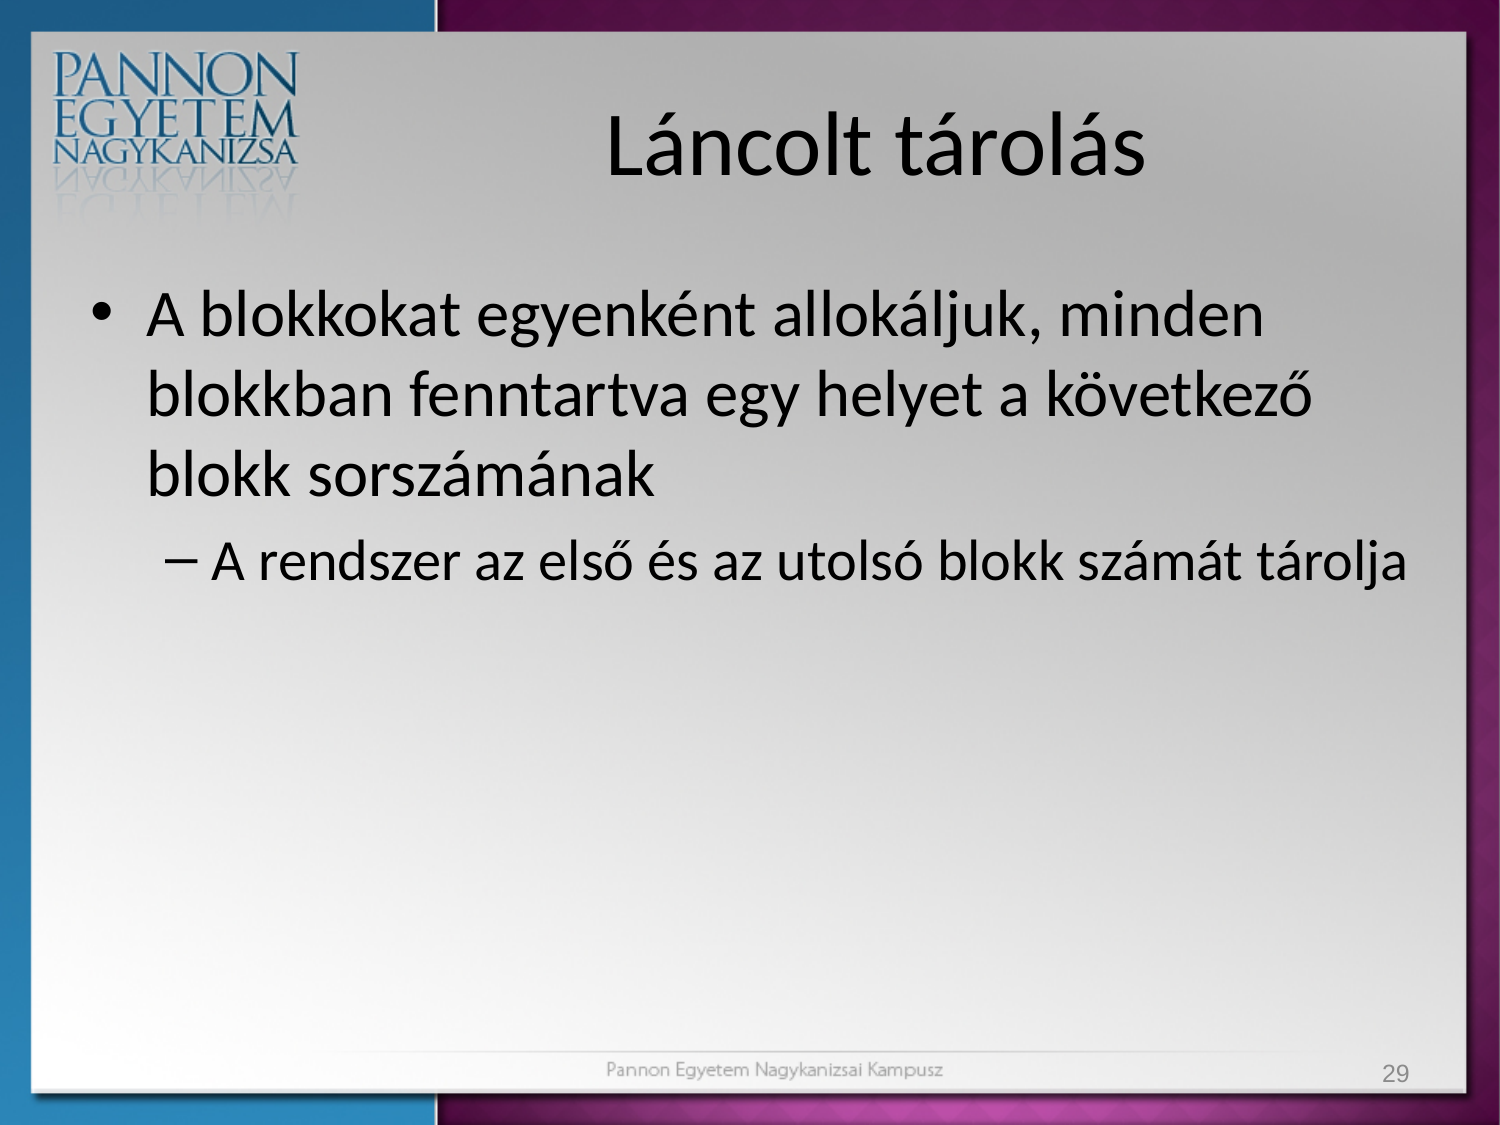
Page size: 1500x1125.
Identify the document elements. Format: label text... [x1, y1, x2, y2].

title Láncolt tárolás [328, 45, 1425, 233]
picture [0, 0, 1500, 1125]
slide_number 29 [1074, 1042, 1425, 1103]
list A blokkokat egyenként allokáljuk, minden blokkban fenntartva egy helyet a következő blokk sorszámának A rendszer az első és az utolsó blokk számát tárolja [75, 262, 1425, 1038]
